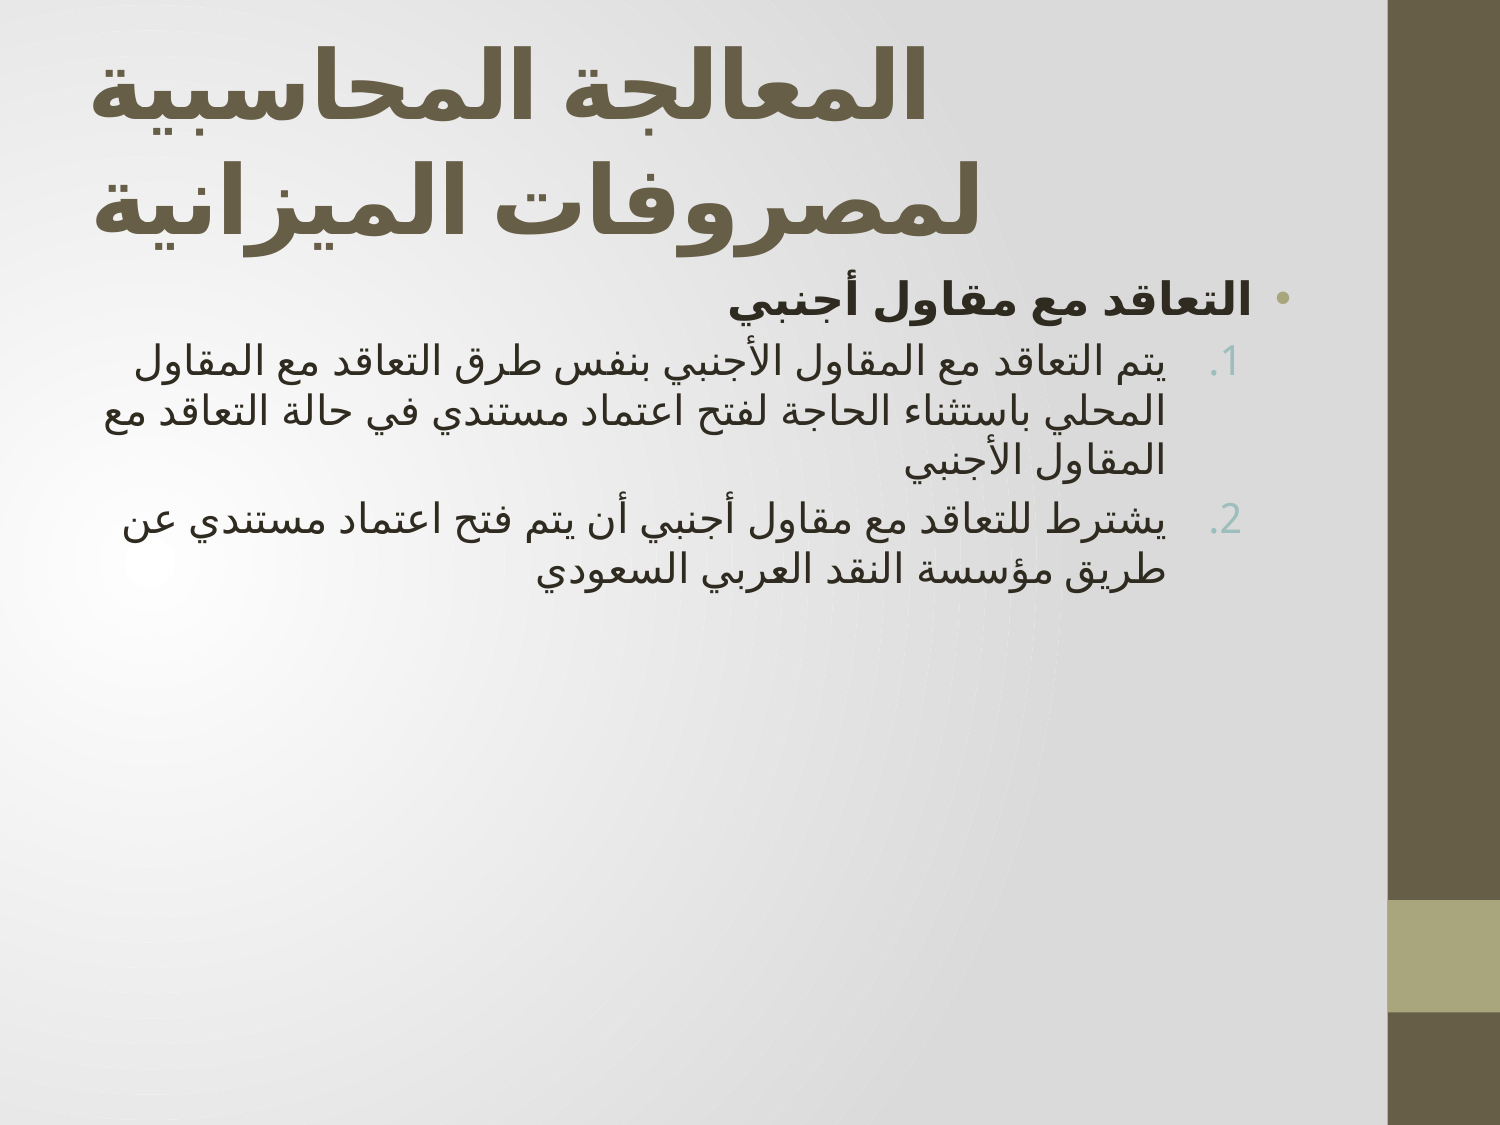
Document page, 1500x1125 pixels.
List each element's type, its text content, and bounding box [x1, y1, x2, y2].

list التعاقد مع مقاول أجنبي يتم التعاقد مع المقاول الأجنبي بنفس طرق التعاقد مع المقاول المحلي باستثناء الحاجة لفتح اعتماد مستندي في حالة التعاقد مع المقاول الأجنبي يشترط للتعاقد مع مقاول أجنبي أن يتم فتح اعتماد مستندي عن طريق مؤسسة النقد العربي السعودي [75, 262, 1325, 1050]
title المعالجة المحاسبية لمصروفات الميزانية [75, 45, 1325, 233]
